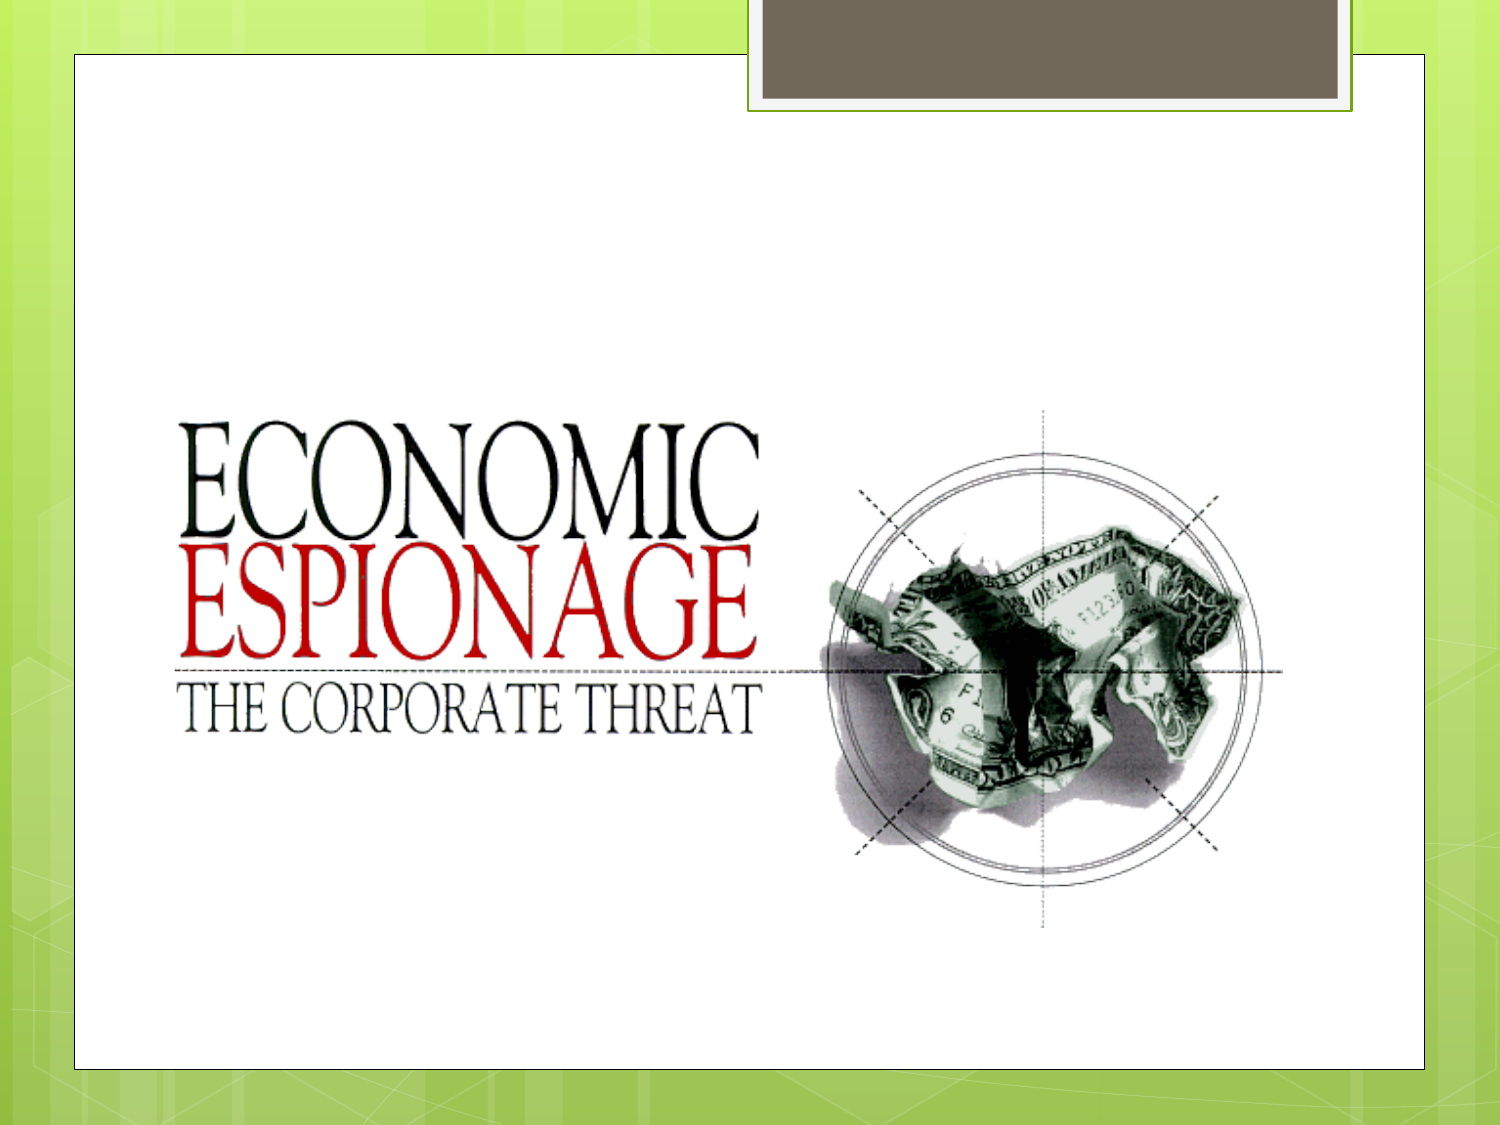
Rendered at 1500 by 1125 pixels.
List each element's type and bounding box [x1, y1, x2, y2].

list [170, 380, 1284, 958]
